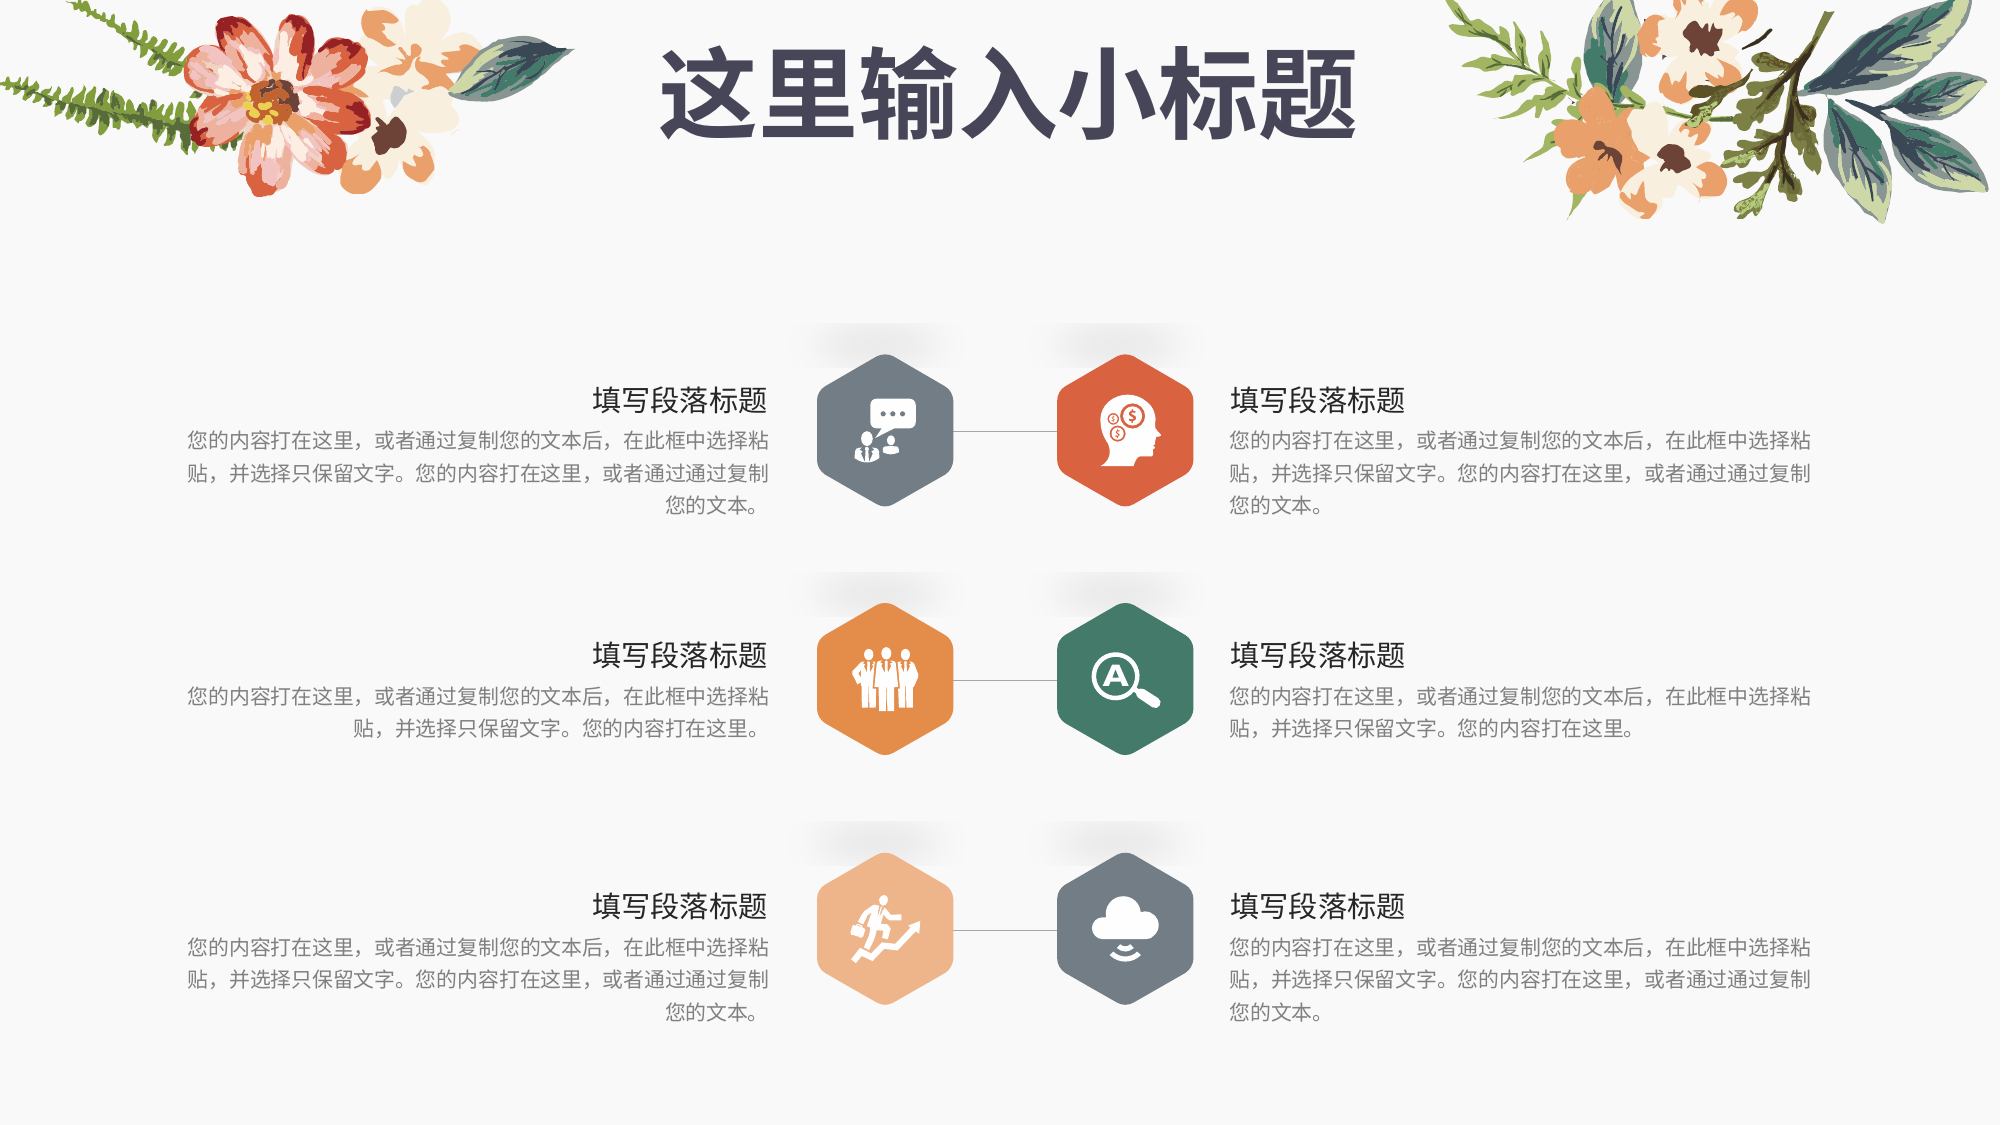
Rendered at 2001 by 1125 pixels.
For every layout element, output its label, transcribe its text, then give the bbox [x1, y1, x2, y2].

text_box 您的内容打在这里，或者通过复制您的文本后，在此框中选择粘贴，并选择只保留文字。您的内容打在这里，或者通过通过复制您的文本。 [169, 919, 784, 1032]
text_box [815, 851, 955, 1006]
text_box 填写段落标题 [577, 871, 783, 919]
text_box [851, 647, 919, 712]
text_box [1056, 353, 1195, 508]
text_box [1089, 649, 1162, 709]
text_box 填写段落标题 [1215, 871, 1421, 919]
text_box [815, 601, 955, 757]
text_box 您的内容打在这里，或者通过复制您的文本后，在此框中选择粘贴，并选择只保留文字。您的内容打在这里，或者通过通过复制您的文本。 [1214, 413, 1829, 526]
text_box 填写段落标题 [577, 364, 783, 413]
text_box [1100, 394, 1162, 467]
text_box 您的内容打在这里，或者通过复制您的文本后，在此框中选择粘贴，并选择只保留文字。您的内容打在这里，或者通过通过复制您的文本。 [169, 413, 784, 526]
text_box 您的内容打在这里，或者通过复制您的文本后，在此框中选择粘贴，并选择只保留文字。您的内容打在这里。 [1214, 668, 1829, 749]
picture [1441, 0, 1990, 224]
text_box 您的内容打在这里，或者通过复制您的文本后，在此框中选择粘贴，并选择只保留文字。您的内容打在这里，或者通过通过复制您的文本。 [1214, 919, 1829, 1032]
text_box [849, 894, 921, 964]
text_box 填写段落标题 [1215, 364, 1421, 413]
picture [0, 0, 577, 197]
text_box 填写段落标题 [577, 620, 783, 668]
text_box [1056, 851, 1195, 1006]
text_box [815, 353, 955, 508]
text_box 填写段落标题 [1215, 620, 1421, 668]
text_box 您的内容打在这里，或者通过复制您的文本后，在此框中选择粘贴，并选择只保留文字。您的内容打在这里。 [169, 668, 784, 749]
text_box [854, 398, 916, 463]
text_box [1056, 601, 1195, 757]
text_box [1091, 896, 1159, 962]
text_box 这里输入小标题 [643, 23, 1374, 159]
